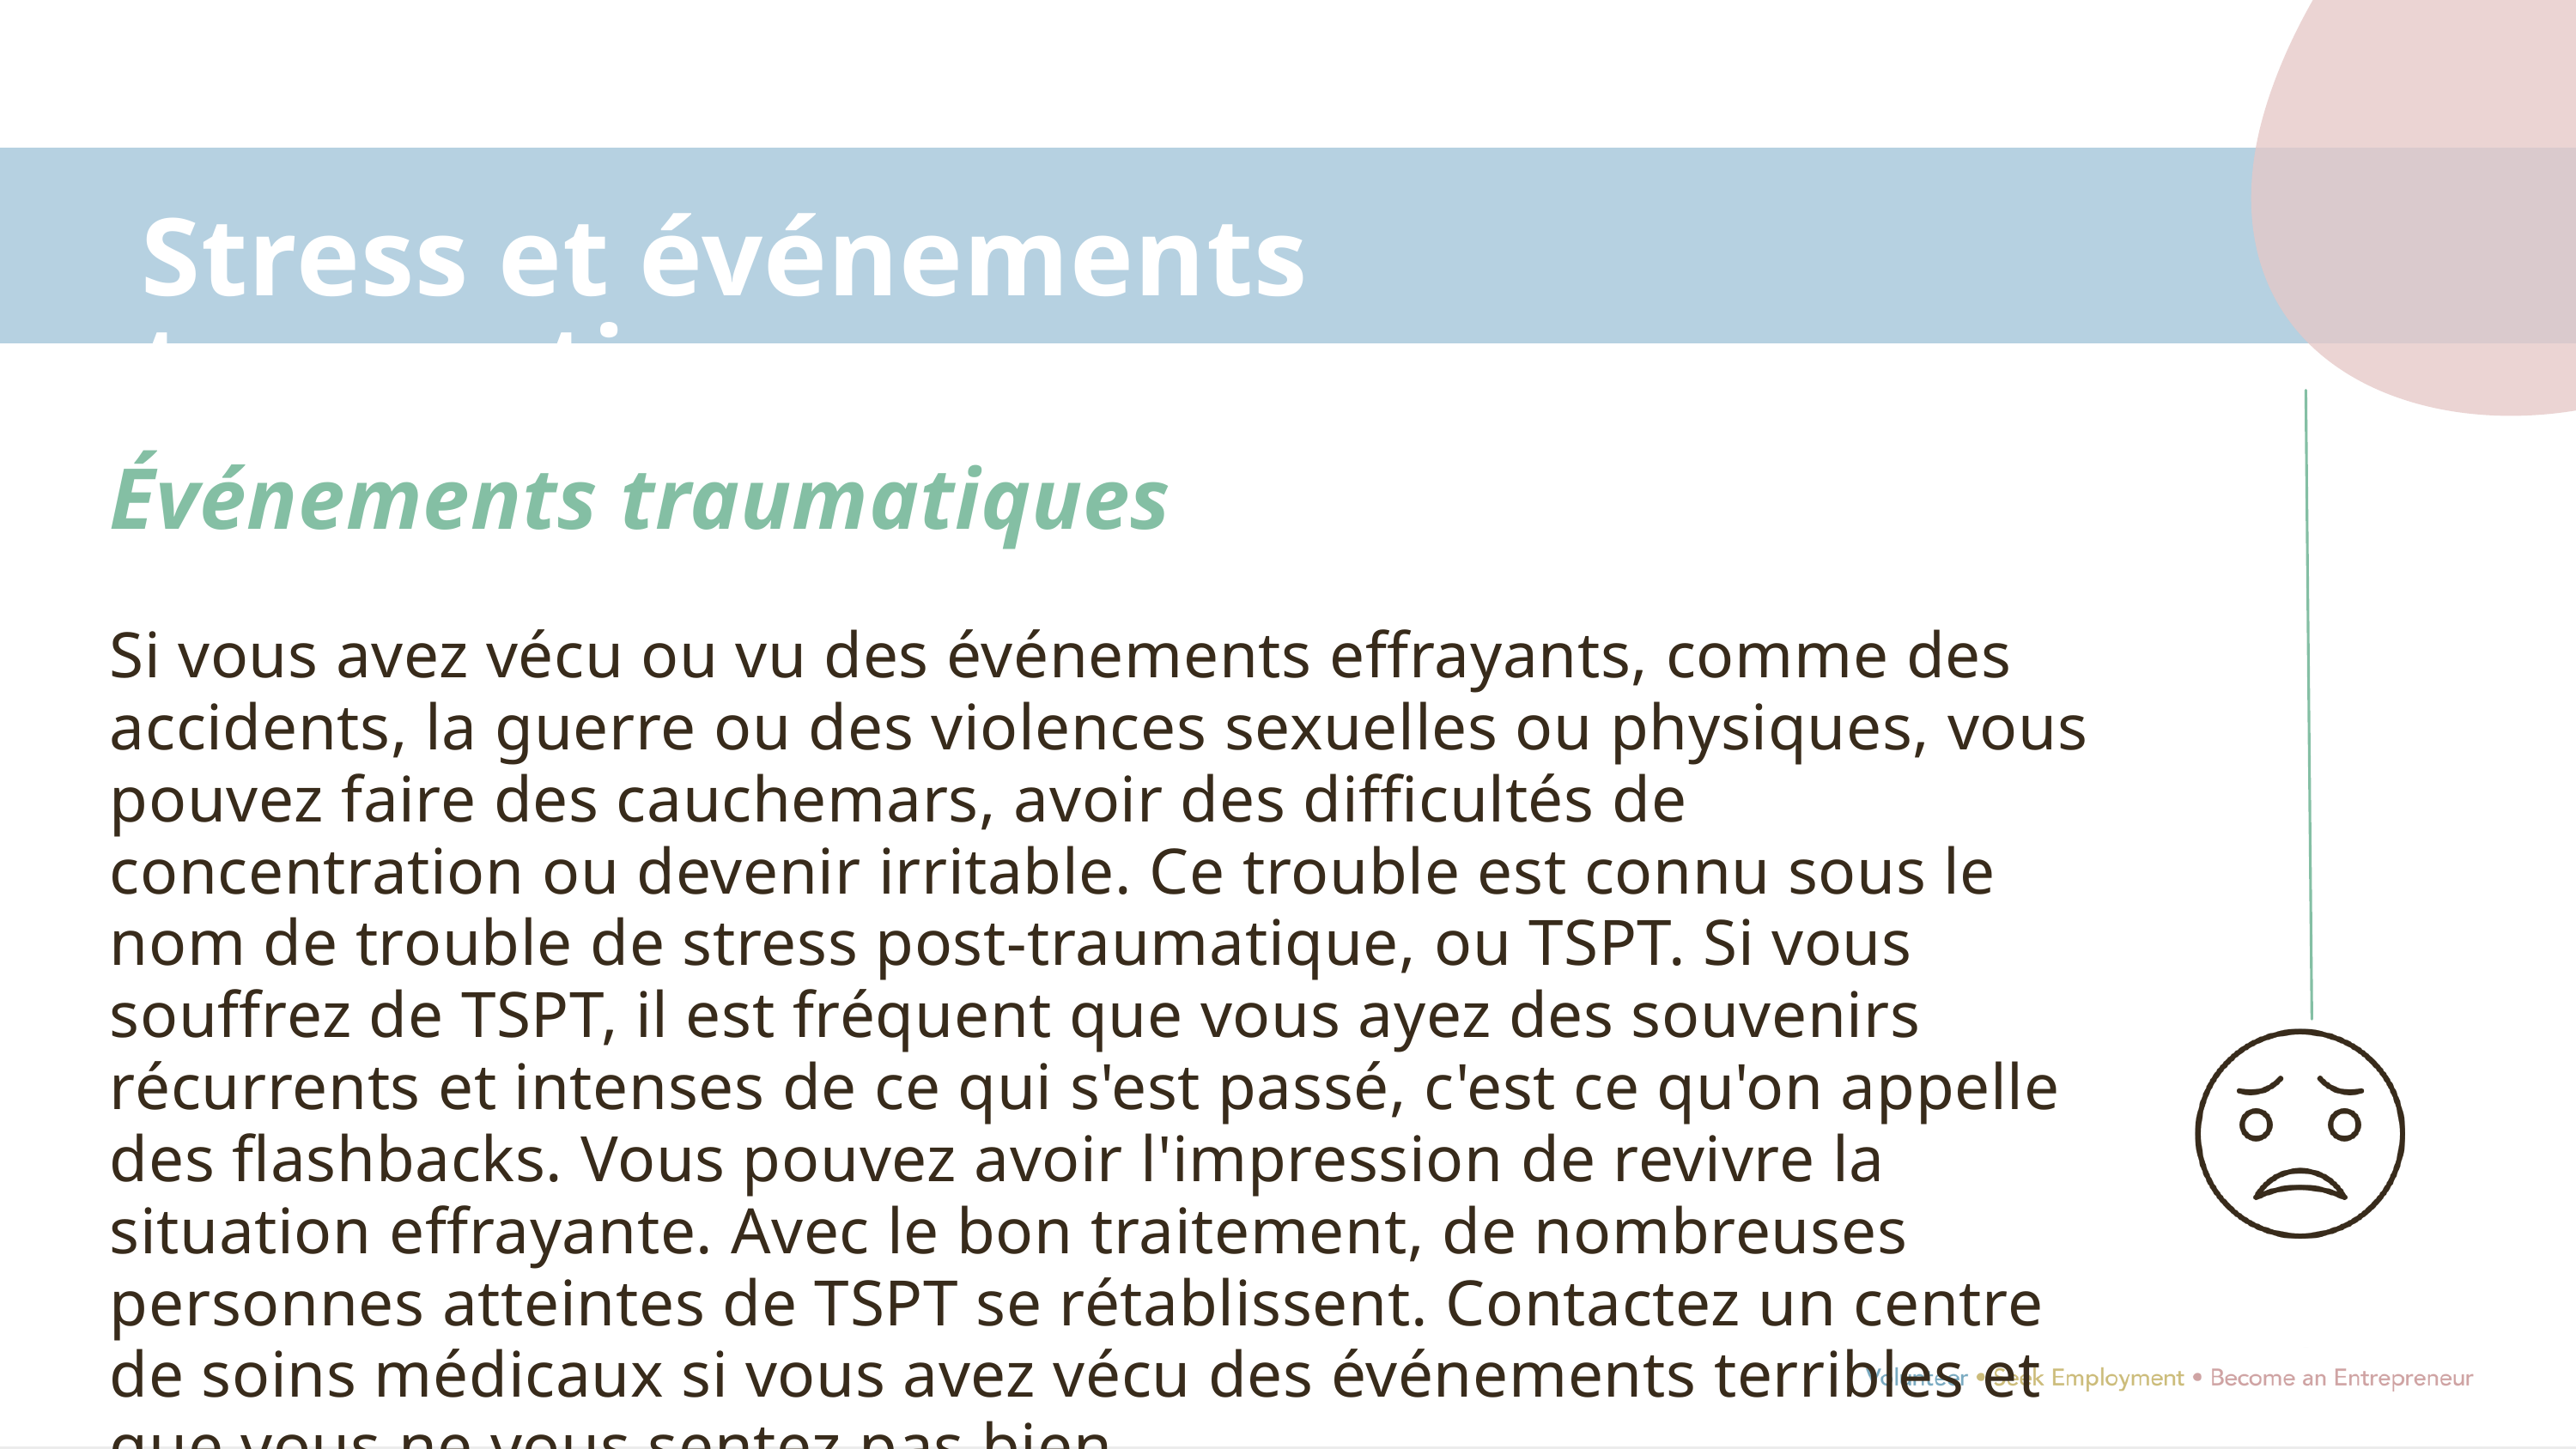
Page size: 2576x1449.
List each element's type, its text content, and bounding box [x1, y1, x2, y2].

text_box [0, 1446, 2570, 1449]
text_box [2097, 1347, 2538, 1421]
text_box Événements traumatiques Si vous avez vécu ou vu des événements effrayants, comme des accidents, la guerre ou des violences sexuelles ou physiques, vous pouvez faire des cauchemars, avoir des difficultés de concentration ou devenir irritable. Ce trouble est connu sous le nom de trouble de stress post-traumatique, ou TSPT. Si vous souffrez de TSPT, il est fréquent que vous ayez des souvenirs récurrents et intenses de ce qui s'est passé, c'est ce qu'on appelle des flashbacks. Vous pouvez avoir l'impression de revivre la situation effrayante. Avec le bon traitement, de nombreuses personnes atteintes de TSPT se rétablissent. Contactez un centre de soins médicaux si vous avez vécu des événements terribles et que vous ne vous sentez pas bien. [109, 473, 2097, 1443]
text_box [2251, 0, 2576, 416]
text_box Stress et événements traumatiques [141, 354, 2006, 473]
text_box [0, 147, 2246, 344]
text_box [2167, 1001, 2433, 1266]
